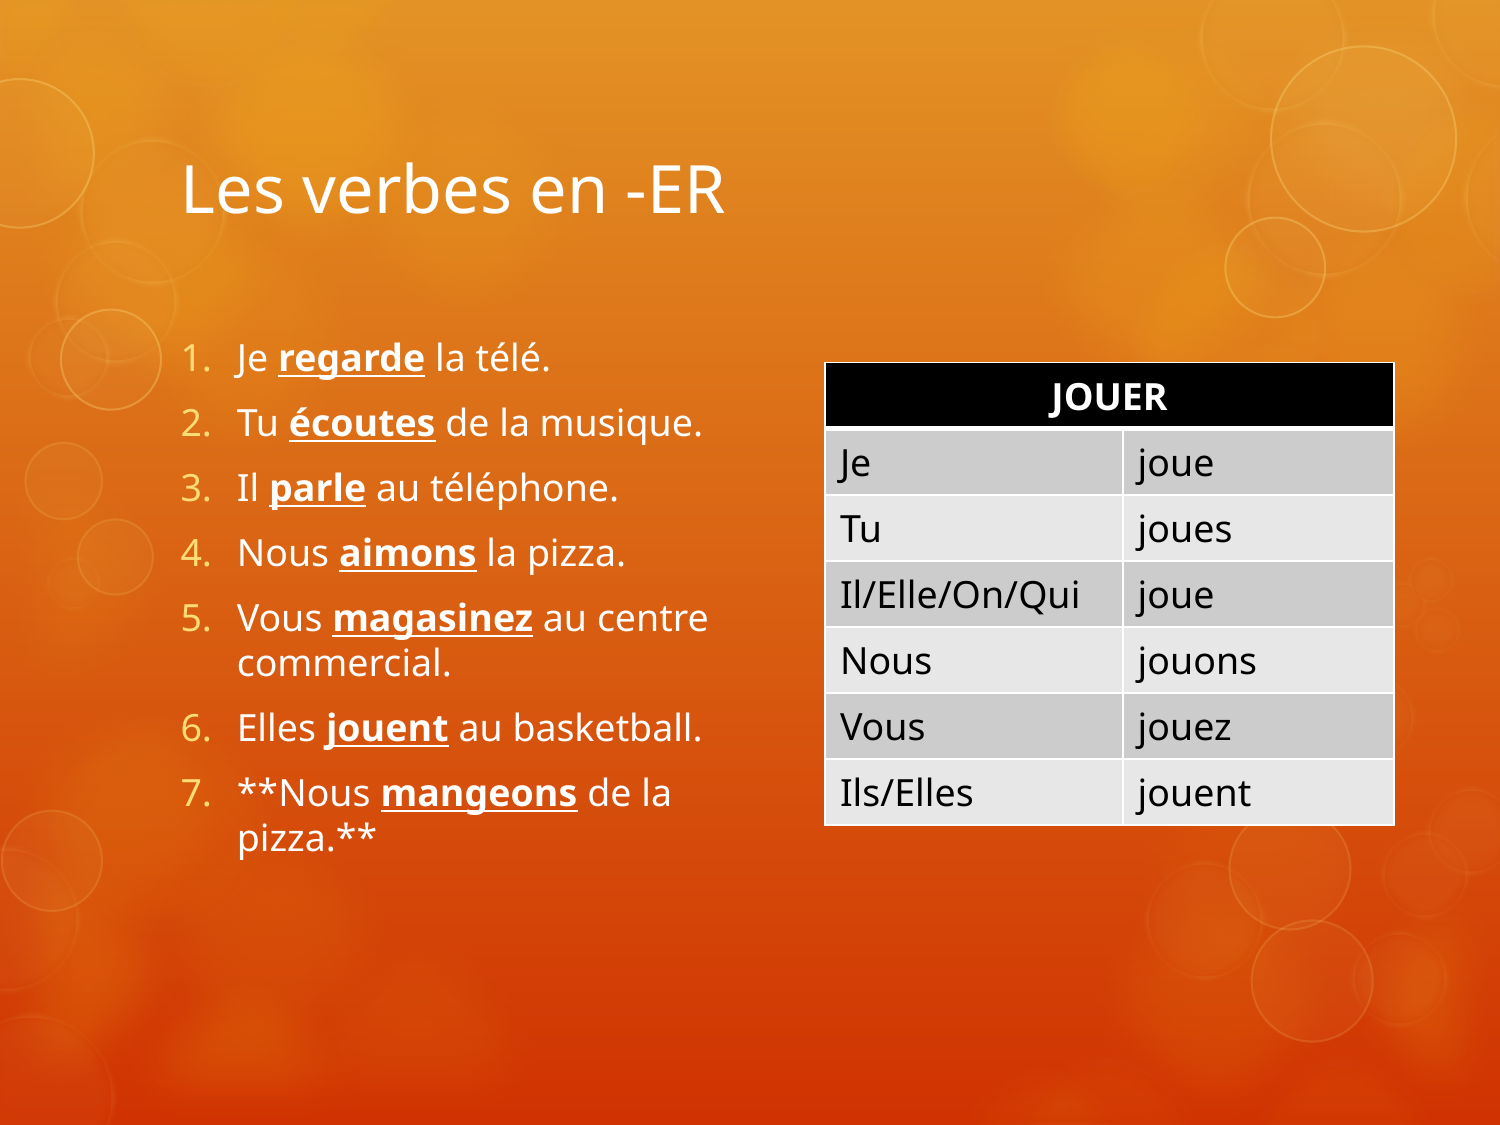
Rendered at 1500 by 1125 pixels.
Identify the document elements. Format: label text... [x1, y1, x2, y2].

table_cell Nous [826, 628, 1122, 692]
table_cell Tu [826, 496, 1122, 560]
table_cell jouent [1124, 760, 1393, 824]
list Je regarde la télé. Tu écoutes de la musique. Il parle au téléphone. Nous aimons la pizza. Vous magasinez au centre commercial. Elles jouent au basketball. **Nous mangeons de la pizza.** [165, 296, 735, 962]
table_cell Je [826, 431, 1122, 494]
table_cell jouez [1124, 694, 1393, 758]
title Les verbes en -ER [165, 110, 1334, 263]
table_cell jouons [1124, 628, 1393, 692]
table_cell Ils/Elles [826, 760, 1122, 824]
table_cell Vous [826, 694, 1122, 758]
table_cell joue [1124, 431, 1393, 494]
table_cell joues [1124, 496, 1393, 560]
table_cell Il/Elle/On/Qui [826, 562, 1122, 626]
table_header JOUER [826, 363, 1393, 426]
table_cell joue [1124, 562, 1393, 626]
